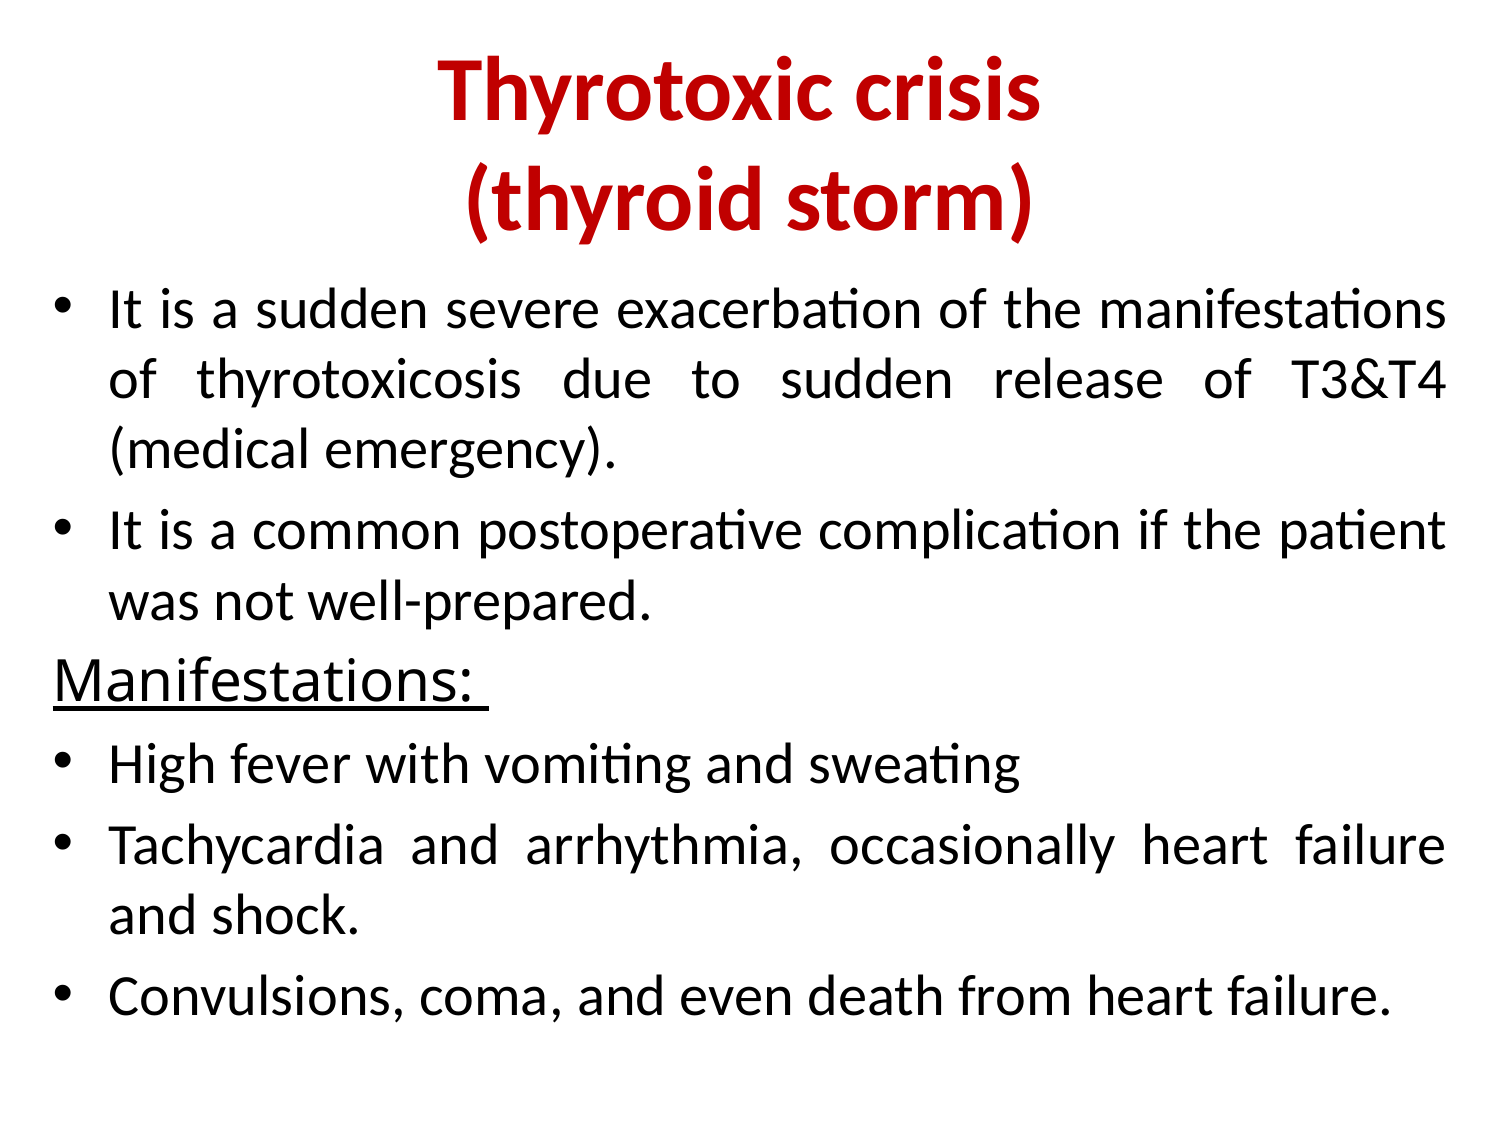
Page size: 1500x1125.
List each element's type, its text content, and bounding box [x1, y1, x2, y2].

list It is a sudden severe exacerbation of the manifestations of thyrotoxicosis due to sudden release of T3&T4 (medical emergency). It is a common postoperative complication if the patient was not well-prepared. Manifestations: High fever with vomiting and sweating Tachycardia and arrhythmia, occasionally heart failure and shock. Convulsions, coma, and even death from heart failure. [37, 262, 1463, 1050]
title Thyrotoxic crisis (thyroid storm) [75, 45, 1425, 233]
